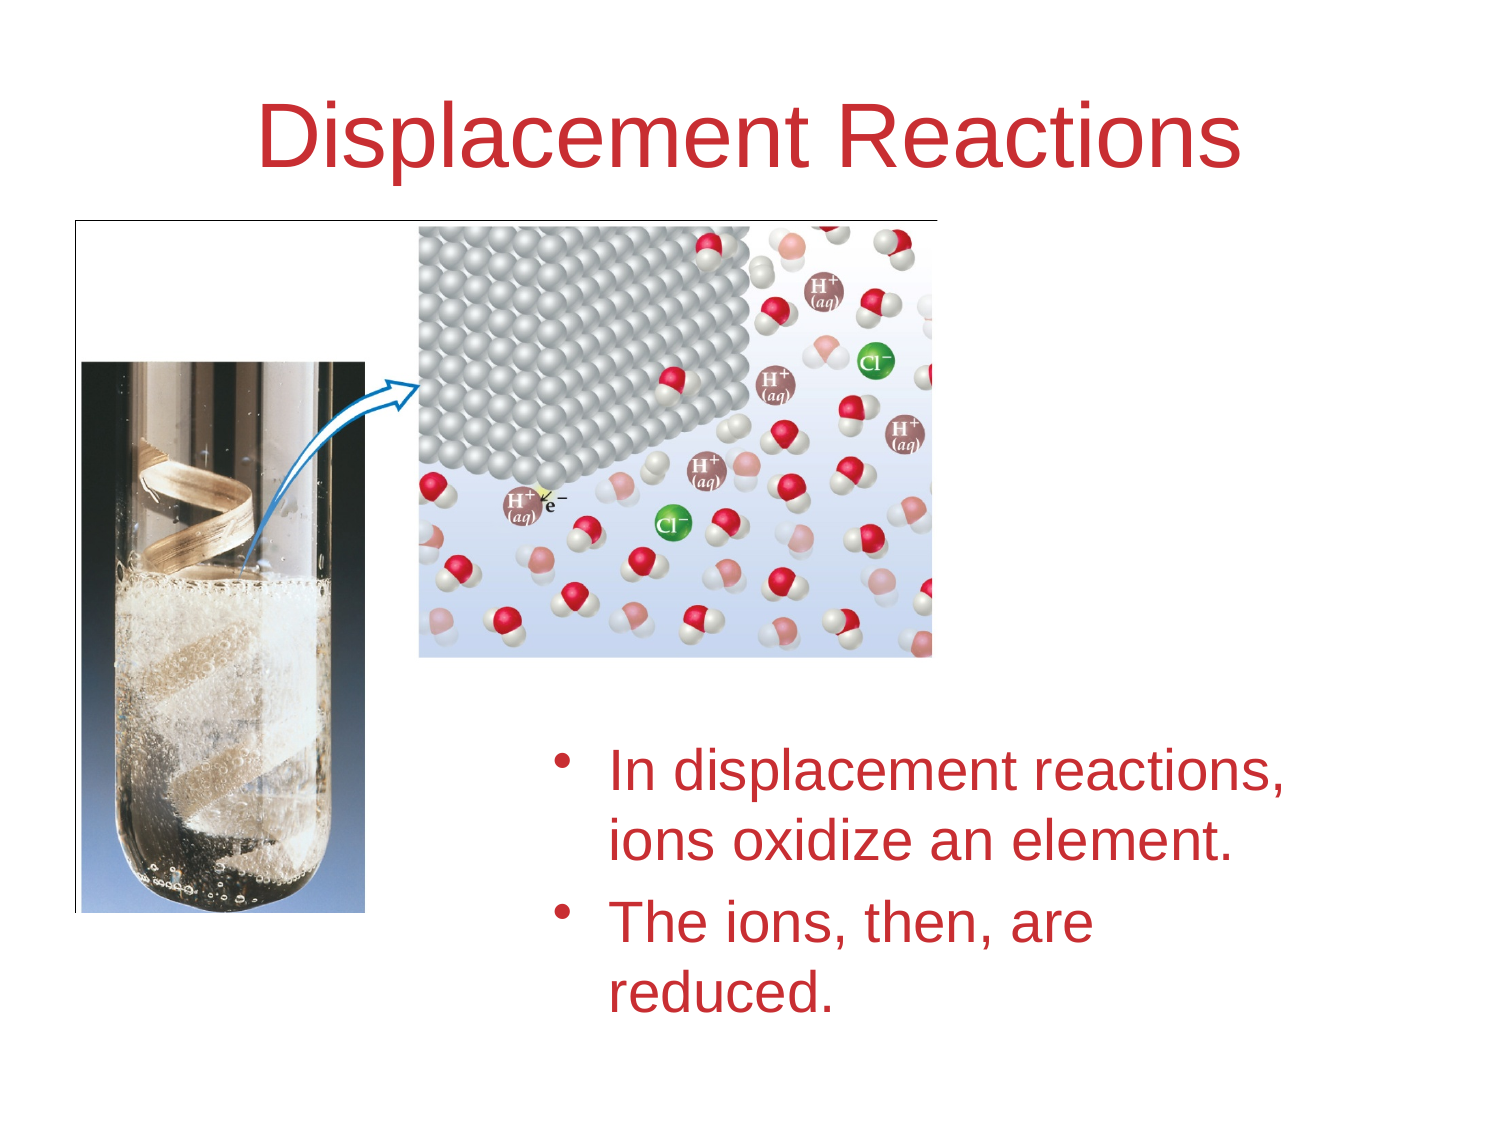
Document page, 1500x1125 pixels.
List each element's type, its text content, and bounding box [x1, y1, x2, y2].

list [74, 220, 938, 913]
list In displacement reactions, ions oxidize an element. The ions, then, are reduced. [537, 724, 1338, 1088]
title Displacement Reactions [112, 37, 1388, 226]
